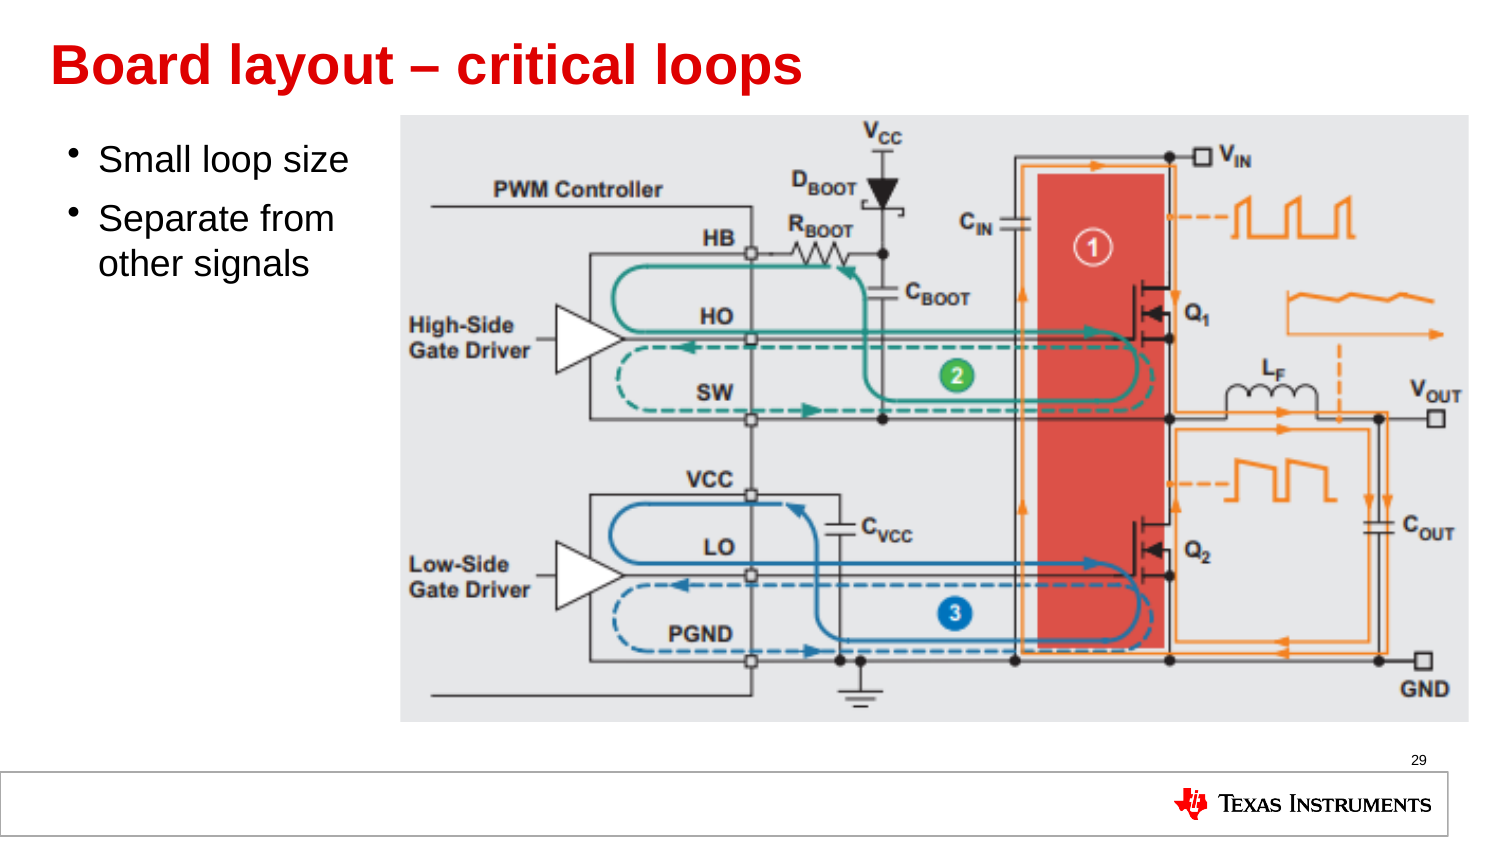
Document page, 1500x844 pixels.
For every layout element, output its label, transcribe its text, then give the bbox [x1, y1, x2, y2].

slide_number 29 [1089, 744, 1440, 770]
picture [400, 115, 1469, 722]
picture [1174, 788, 1431, 820]
list Small loop size Separate from other signals [54, 128, 407, 741]
title Board layout – critical loops [37, 17, 1426, 119]
